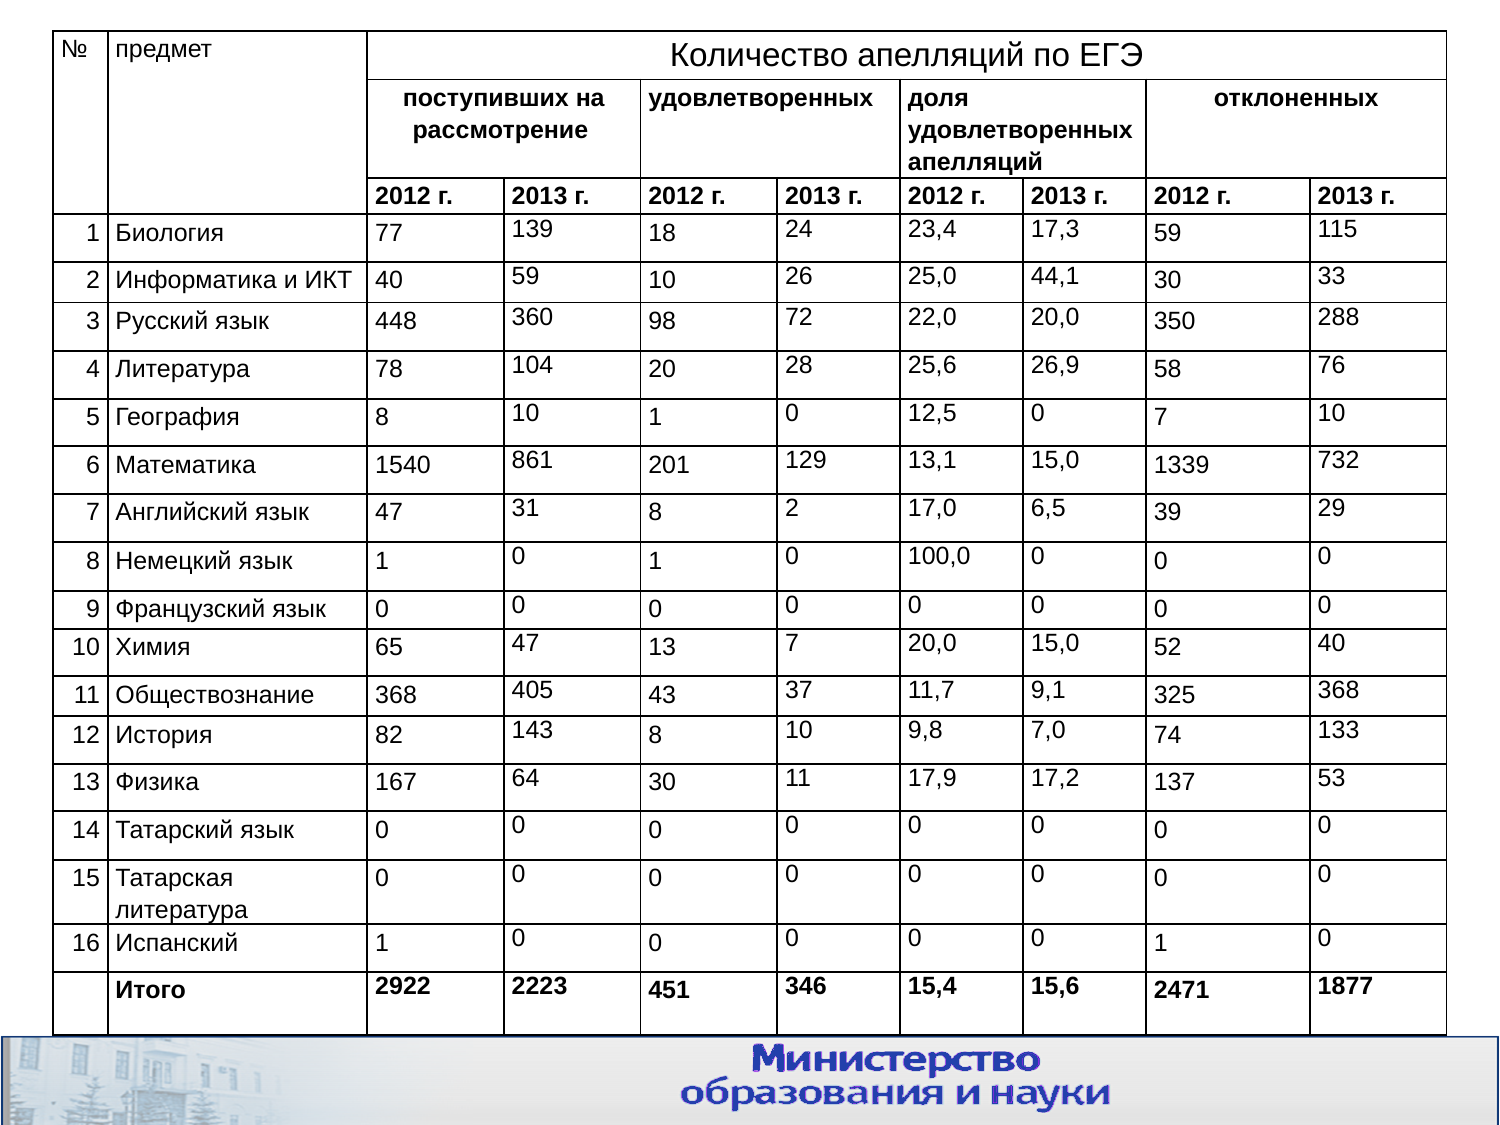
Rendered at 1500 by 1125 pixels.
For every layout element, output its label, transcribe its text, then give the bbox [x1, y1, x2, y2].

table_cell 325 [1147, 677, 1309, 715]
table_cell 0 [901, 861, 1022, 923]
table_cell 11,7 [901, 677, 1022, 715]
table_cell 0 [1147, 812, 1309, 859]
table_cell 0 [1024, 925, 1145, 971]
table_cell 8 [54, 543, 107, 590]
table_cell 16 [54, 925, 107, 971]
table_cell 0 [778, 861, 899, 923]
table_cell 0 [1311, 925, 1446, 971]
table_cell 143 [505, 717, 640, 763]
table_cell 0 [1311, 812, 1446, 859]
table_cell 13 [54, 765, 107, 810]
table_cell 18 [641, 215, 776, 261]
table_cell 5 [54, 400, 107, 445]
table_cell 0 [1024, 812, 1145, 859]
table_cell 405 [505, 677, 640, 715]
table_cell 15,0 [1024, 630, 1145, 675]
table_cell 0 [368, 861, 503, 923]
table_cell 133 [1311, 717, 1446, 763]
table_cell 77 [368, 215, 503, 261]
table_cell 2012 г. [1147, 179, 1309, 213]
table_cell 26 [778, 263, 899, 302]
table_cell 10 [505, 400, 640, 445]
table_cell 0 [1311, 592, 1446, 628]
table_cell 0 [1147, 543, 1309, 590]
table_cell 10 [54, 630, 107, 675]
table_cell 2013 г. [1024, 179, 1145, 213]
table_cell 0 [901, 812, 1022, 859]
table_cell 2223 [505, 973, 640, 1033]
table_cell 10 [1311, 400, 1446, 445]
table_cell 17,0 [901, 495, 1022, 541]
table_header № [54, 32, 107, 213]
table_cell 31 [505, 495, 640, 541]
table_cell 861 [505, 447, 640, 493]
table_cell 65 [368, 630, 503, 675]
table_cell 11 [54, 677, 107, 715]
table_cell Татарский язык [109, 812, 366, 859]
table_cell Обществознание [109, 677, 366, 715]
table_cell История [109, 717, 366, 763]
table_cell отклоненных [1147, 80, 1446, 177]
table_cell 13,1 [901, 447, 1022, 493]
table_cell 3 [54, 303, 107, 350]
table_cell 451 [641, 973, 776, 1033]
table_cell 29 [1311, 495, 1446, 541]
table_cell 1 [1147, 925, 1309, 971]
table_cell 732 [1311, 447, 1446, 493]
table_cell 0 [505, 592, 640, 628]
table_cell Испанский [109, 925, 366, 971]
table_cell 0 [1024, 861, 1145, 923]
table_cell 0 [641, 925, 776, 971]
table_cell Английский язык [109, 495, 366, 541]
table_cell Итого [109, 973, 366, 1033]
table_cell 0 [505, 861, 640, 923]
table_cell 2012 г. [641, 179, 776, 213]
table_cell 100,0 [901, 543, 1022, 590]
table_cell 11 [778, 765, 899, 810]
table_cell 0 [1311, 861, 1446, 923]
table_cell 346 [778, 973, 899, 1033]
table_cell 26,9 [1024, 352, 1145, 398]
table_cell 37 [778, 677, 899, 715]
table_cell 0 [901, 592, 1022, 628]
table_cell 9 [54, 592, 107, 628]
table_cell 139 [505, 215, 640, 261]
table_cell [54, 973, 107, 1033]
table_cell География [109, 400, 366, 445]
table_cell 14 [54, 812, 107, 859]
table_cell 4 [54, 352, 107, 398]
table_cell 0 [368, 592, 503, 628]
table_cell 2 [778, 495, 899, 541]
table_cell 0 [901, 925, 1022, 971]
picture [0, 1034, 1500, 1125]
table_cell Литература [109, 352, 366, 398]
table_cell 15,6 [1024, 973, 1145, 1033]
table_cell 2922 [368, 973, 503, 1033]
table_cell 0 [778, 400, 899, 445]
table_cell 7 [778, 630, 899, 675]
table_cell 0 [641, 812, 776, 859]
table_cell 25,6 [901, 352, 1022, 398]
table_cell 23,4 [901, 215, 1022, 261]
table_cell 39 [1147, 495, 1309, 541]
table_cell 98 [641, 303, 776, 350]
table_cell 20,0 [901, 630, 1022, 675]
table_cell 201 [641, 447, 776, 493]
table_cell 2012 г. [901, 179, 1022, 213]
table_cell 15,4 [901, 973, 1022, 1033]
table_cell 78 [368, 352, 503, 398]
table_cell 2471 [1147, 973, 1309, 1033]
table_cell 0 [778, 925, 899, 971]
table_cell 0 [1147, 592, 1309, 628]
table_cell 25,0 [901, 263, 1022, 302]
table_cell 2013 г. [1311, 179, 1446, 213]
table_cell 7 [1147, 400, 1309, 445]
table_cell 1877 [1311, 973, 1446, 1033]
table_cell 0 [778, 592, 899, 628]
table_cell 104 [505, 352, 640, 398]
table_cell 9,8 [901, 717, 1022, 763]
table_cell 0 [1024, 400, 1145, 445]
table_cell 1540 [368, 447, 503, 493]
table_cell 0 [641, 592, 776, 628]
table_cell доля удовлетворенных апелляций [901, 80, 1145, 177]
table_cell 6 [54, 447, 107, 493]
table_cell 33 [1311, 263, 1446, 302]
table_cell 30 [641, 765, 776, 810]
table_cell 368 [368, 677, 503, 715]
table_cell 360 [505, 303, 640, 350]
table_cell 288 [1311, 303, 1446, 350]
table_cell 22,0 [901, 303, 1022, 350]
table_cell 0 [641, 861, 776, 923]
table_cell 10 [778, 717, 899, 763]
table_cell 6,5 [1024, 495, 1145, 541]
table_cell Информатика и ИКТ [109, 263, 366, 302]
table_cell поступивших на рассмотрение [368, 80, 640, 177]
table_cell Французский язык [109, 592, 366, 628]
table_cell 0 [368, 812, 503, 859]
table_cell 0 [778, 812, 899, 859]
table_cell 64 [505, 765, 640, 810]
table_cell 1 [641, 400, 776, 445]
table_cell 115 [1311, 215, 1446, 261]
table_cell 40 [368, 263, 503, 302]
table_cell 44,1 [1024, 263, 1145, 302]
table_cell 368 [1311, 677, 1446, 715]
table_cell 7,0 [1024, 717, 1145, 763]
table_cell удовлетворенных [641, 80, 899, 177]
table_cell 17,2 [1024, 765, 1145, 810]
table_cell 2 [54, 263, 107, 302]
table_cell 0 [1311, 543, 1446, 590]
table_cell 58 [1147, 352, 1309, 398]
table_cell 0 [505, 543, 640, 590]
table_cell 47 [368, 495, 503, 541]
table_cell 28 [778, 352, 899, 398]
table_cell 74 [1147, 717, 1309, 763]
table_cell 448 [368, 303, 503, 350]
table_cell 15 [54, 861, 107, 923]
table_cell 72 [778, 303, 899, 350]
table_cell 59 [505, 263, 640, 302]
table_cell 12 [54, 717, 107, 763]
table_cell 0 [778, 543, 899, 590]
table_cell 137 [1147, 765, 1309, 810]
table_cell 0 [505, 925, 640, 971]
table_cell 40 [1311, 630, 1446, 675]
table_cell 1 [54, 215, 107, 261]
table_cell 17,9 [901, 765, 1022, 810]
table_cell 20 [641, 352, 776, 398]
table_cell 12,5 [901, 400, 1022, 445]
table_cell Физика [109, 765, 366, 810]
table_cell 0 [505, 812, 640, 859]
table_cell 2012 г. [368, 179, 503, 213]
table_header Количество апелляций по ЕГЭ [368, 32, 1446, 79]
table_cell 24 [778, 215, 899, 261]
table_cell 2013 г. [505, 179, 640, 213]
table_cell 1 [368, 925, 503, 971]
table_cell 1 [641, 543, 776, 590]
table_cell 1339 [1147, 447, 1309, 493]
table_cell Математика [109, 447, 366, 493]
table_cell 7 [54, 495, 107, 541]
table_cell 8 [641, 717, 776, 763]
table_cell Биология [109, 215, 366, 261]
table_cell 15,0 [1024, 447, 1145, 493]
table_cell Русский язык [109, 303, 366, 350]
table_cell 129 [778, 447, 899, 493]
table_cell 52 [1147, 630, 1309, 675]
table_cell 13 [641, 630, 776, 675]
table_cell 8 [368, 400, 503, 445]
table_cell 0 [1024, 592, 1145, 628]
table_cell 167 [368, 765, 503, 810]
table_header предмет [109, 32, 366, 213]
table_cell 76 [1311, 352, 1446, 398]
table_cell 17,3 [1024, 215, 1145, 261]
table_cell 53 [1311, 765, 1446, 810]
table_cell 59 [1147, 215, 1309, 261]
table_cell Татарская литература [109, 861, 366, 923]
table_cell 0 [1147, 861, 1309, 923]
table_cell Химия [109, 630, 366, 675]
table_cell 82 [368, 717, 503, 763]
table_cell 20,0 [1024, 303, 1145, 350]
table_cell 1 [368, 543, 503, 590]
table_cell 350 [1147, 303, 1309, 350]
table_cell Немецкий язык [109, 543, 366, 590]
table_cell 8 [641, 495, 776, 541]
table_cell 47 [505, 630, 640, 675]
table_cell 10 [641, 263, 776, 302]
table_cell 30 [1147, 263, 1309, 302]
table_cell 2013 г. [778, 179, 899, 213]
table_cell 9,1 [1024, 677, 1145, 715]
table_cell 43 [641, 677, 776, 715]
table_cell 0 [1024, 543, 1145, 590]
